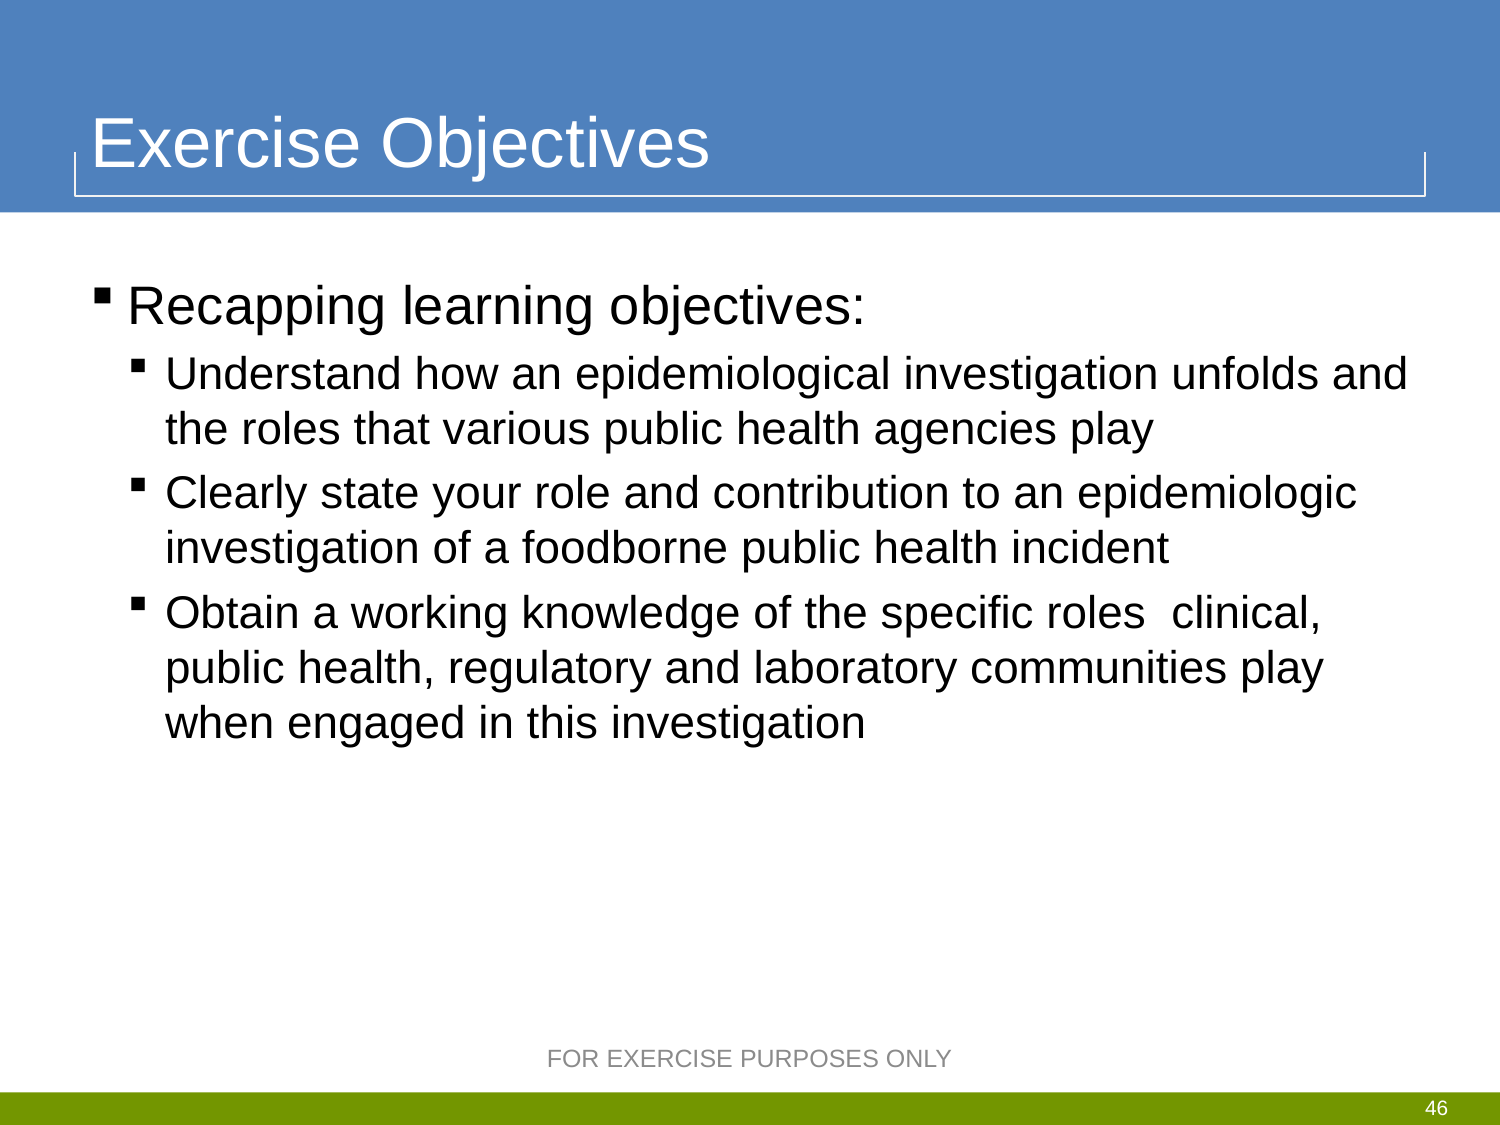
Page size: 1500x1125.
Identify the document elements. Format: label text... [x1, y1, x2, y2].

title Exercise Objectives [74, 44, 1426, 233]
list Recapping learning objectives: Understand how an epidemiological investigation unfolds and the roles that various public health agencies play Clearly state your role and contribution to an epidemiologic investigation of a foodborne public health incident Obtain a working knowledge of the specific roles clinical, public health, regulatory and laboratory communities play when engaged in this investigation [74, 262, 1426, 1006]
footer FOR EXERCISE PURPOSES ONLY [512, 1042, 988, 1103]
